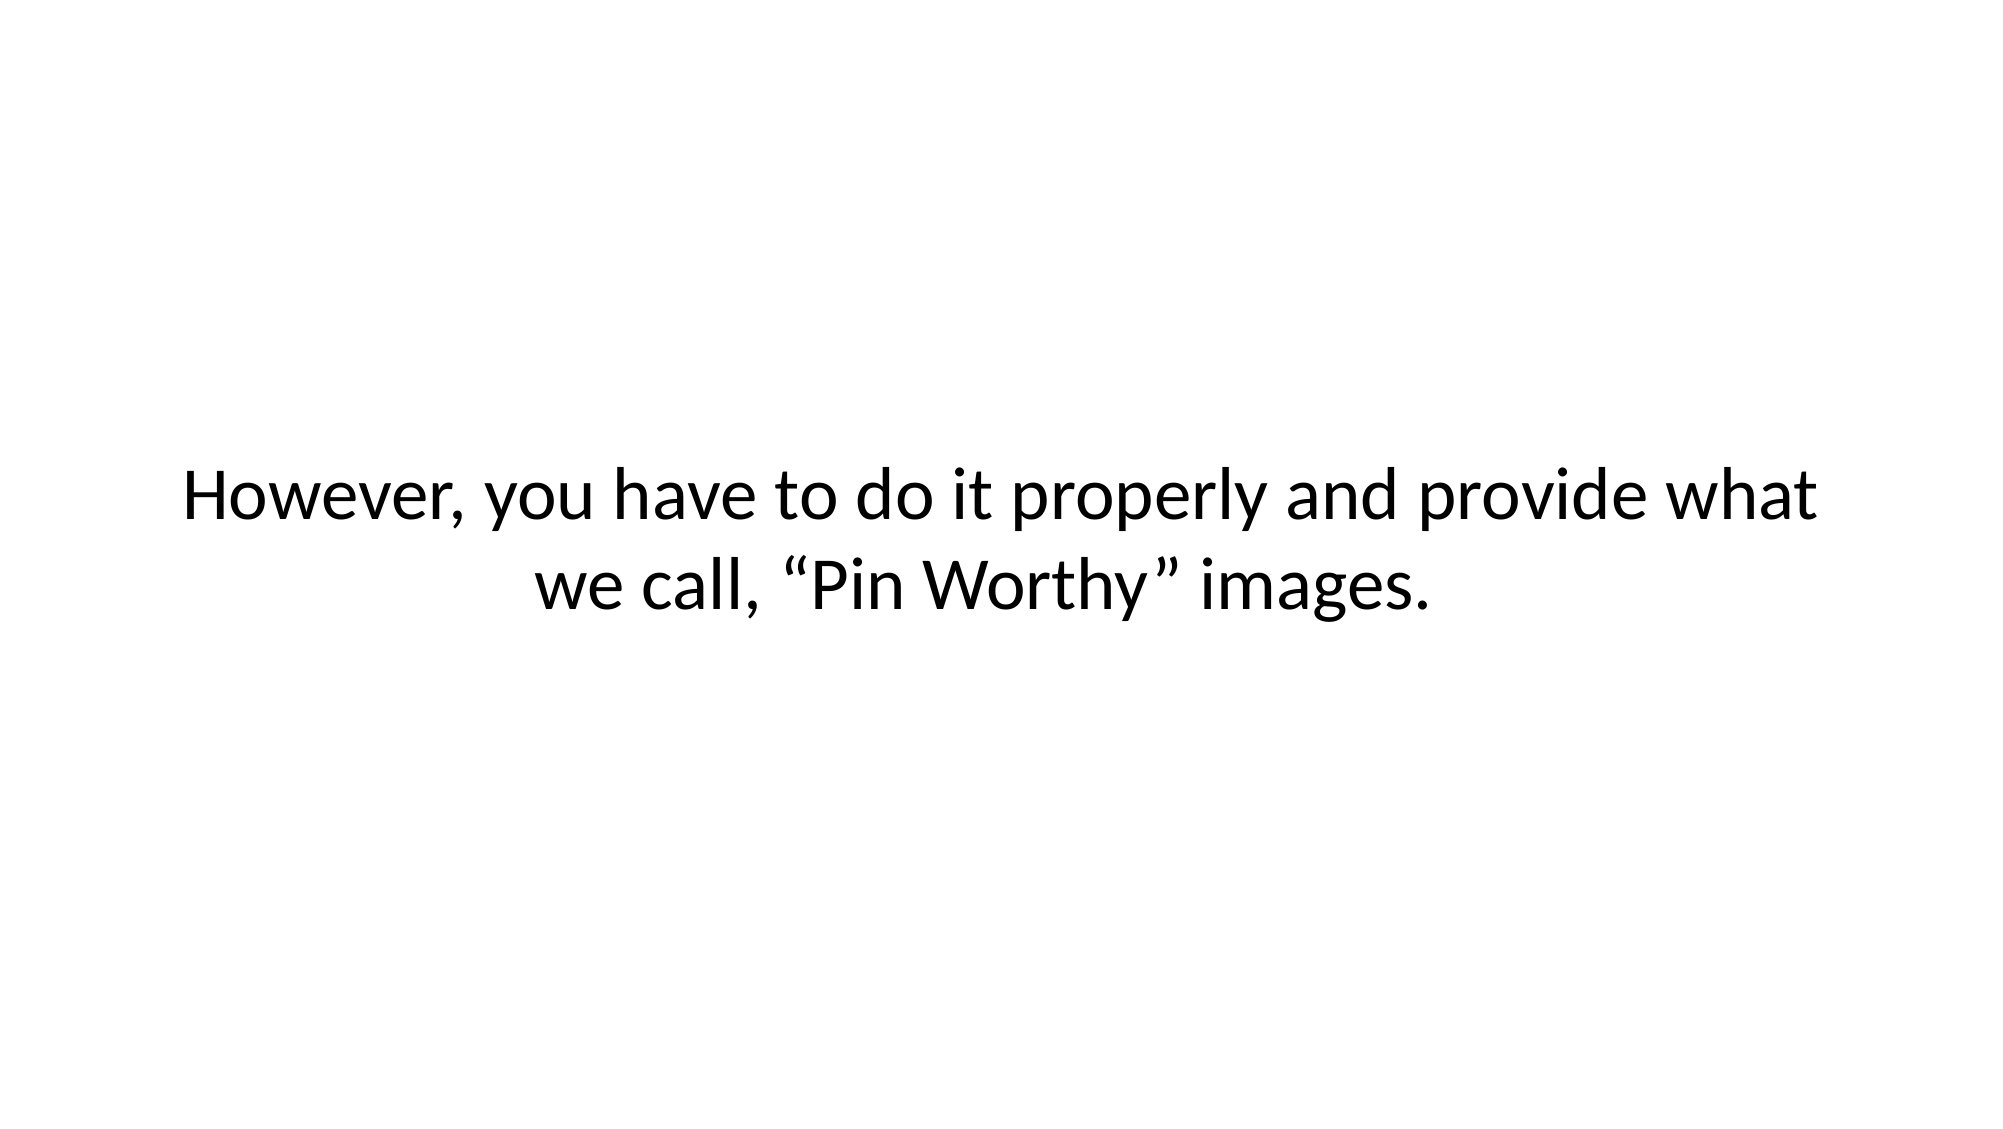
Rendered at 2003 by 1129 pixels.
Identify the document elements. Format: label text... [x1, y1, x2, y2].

title However, you have to do it properly and provide what we call, “Pin Worthy” images. [150, 287, 1853, 782]
